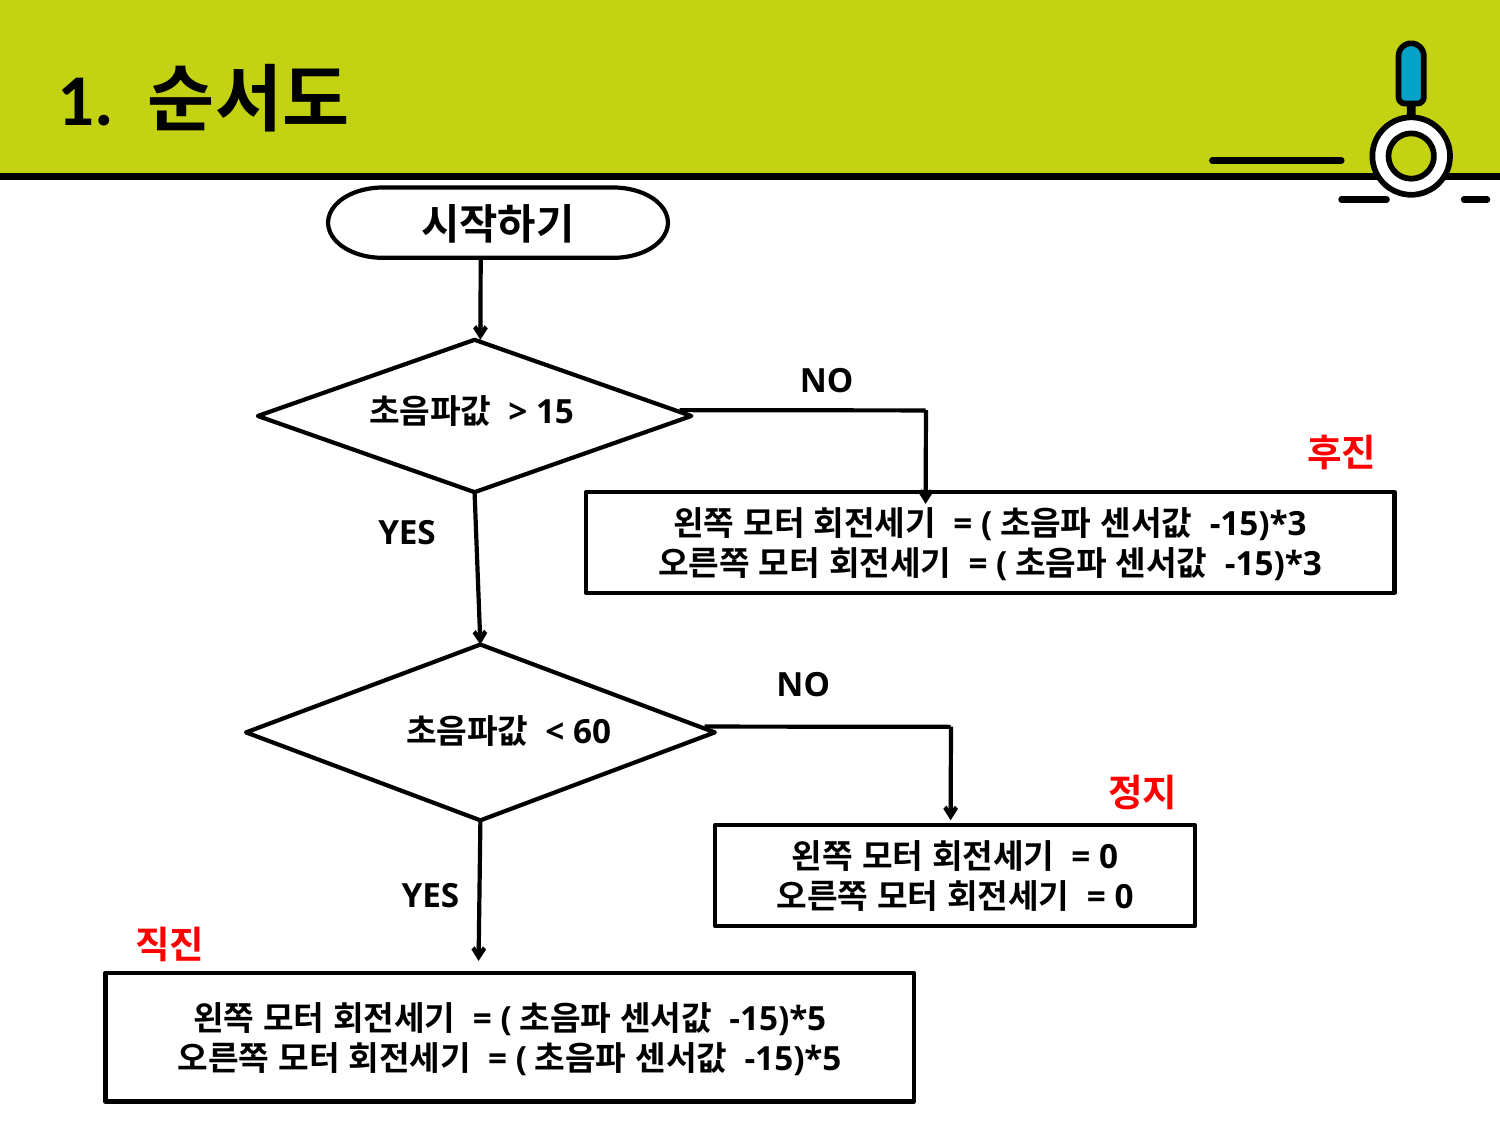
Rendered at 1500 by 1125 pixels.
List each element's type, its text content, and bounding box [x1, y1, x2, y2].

text_box 후진 [1292, 421, 1392, 482]
text_box 왼쪽 모터 회전세기 = (초음파 센서값 -15)*5 오른쪽 모터 회전세기 = (초음파 센서값 -15)*5 [103, 971, 916, 1104]
text_box NO [785, 351, 869, 407]
text_box 직진 [120, 913, 220, 974]
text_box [401, 565, 554, 572]
text_box YES [363, 503, 451, 559]
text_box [679, 409, 927, 505]
text_box NO [761, 656, 845, 711]
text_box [245, 644, 716, 821]
text_box 1. 순서도 [57, 52, 1014, 140]
text_box 왼쪽 모터 회전세기 = 0 오른쪽 모터 회전세기 = 0 [713, 823, 1197, 928]
text_box 정지 [1093, 761, 1193, 822]
text_box 시작하기 [325, 185, 671, 260]
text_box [704, 726, 952, 821]
text_box YES [386, 867, 475, 922]
text_box 왼쪽 모터 회전세기 = (초음파 센서값 -15)*3 오른쪽 모터 회전세기 = (초음파 센서값 -15)*3 [584, 490, 1397, 595]
text_box 초음파값 > 15 [354, 382, 590, 438]
text_box [255, 337, 678, 494]
